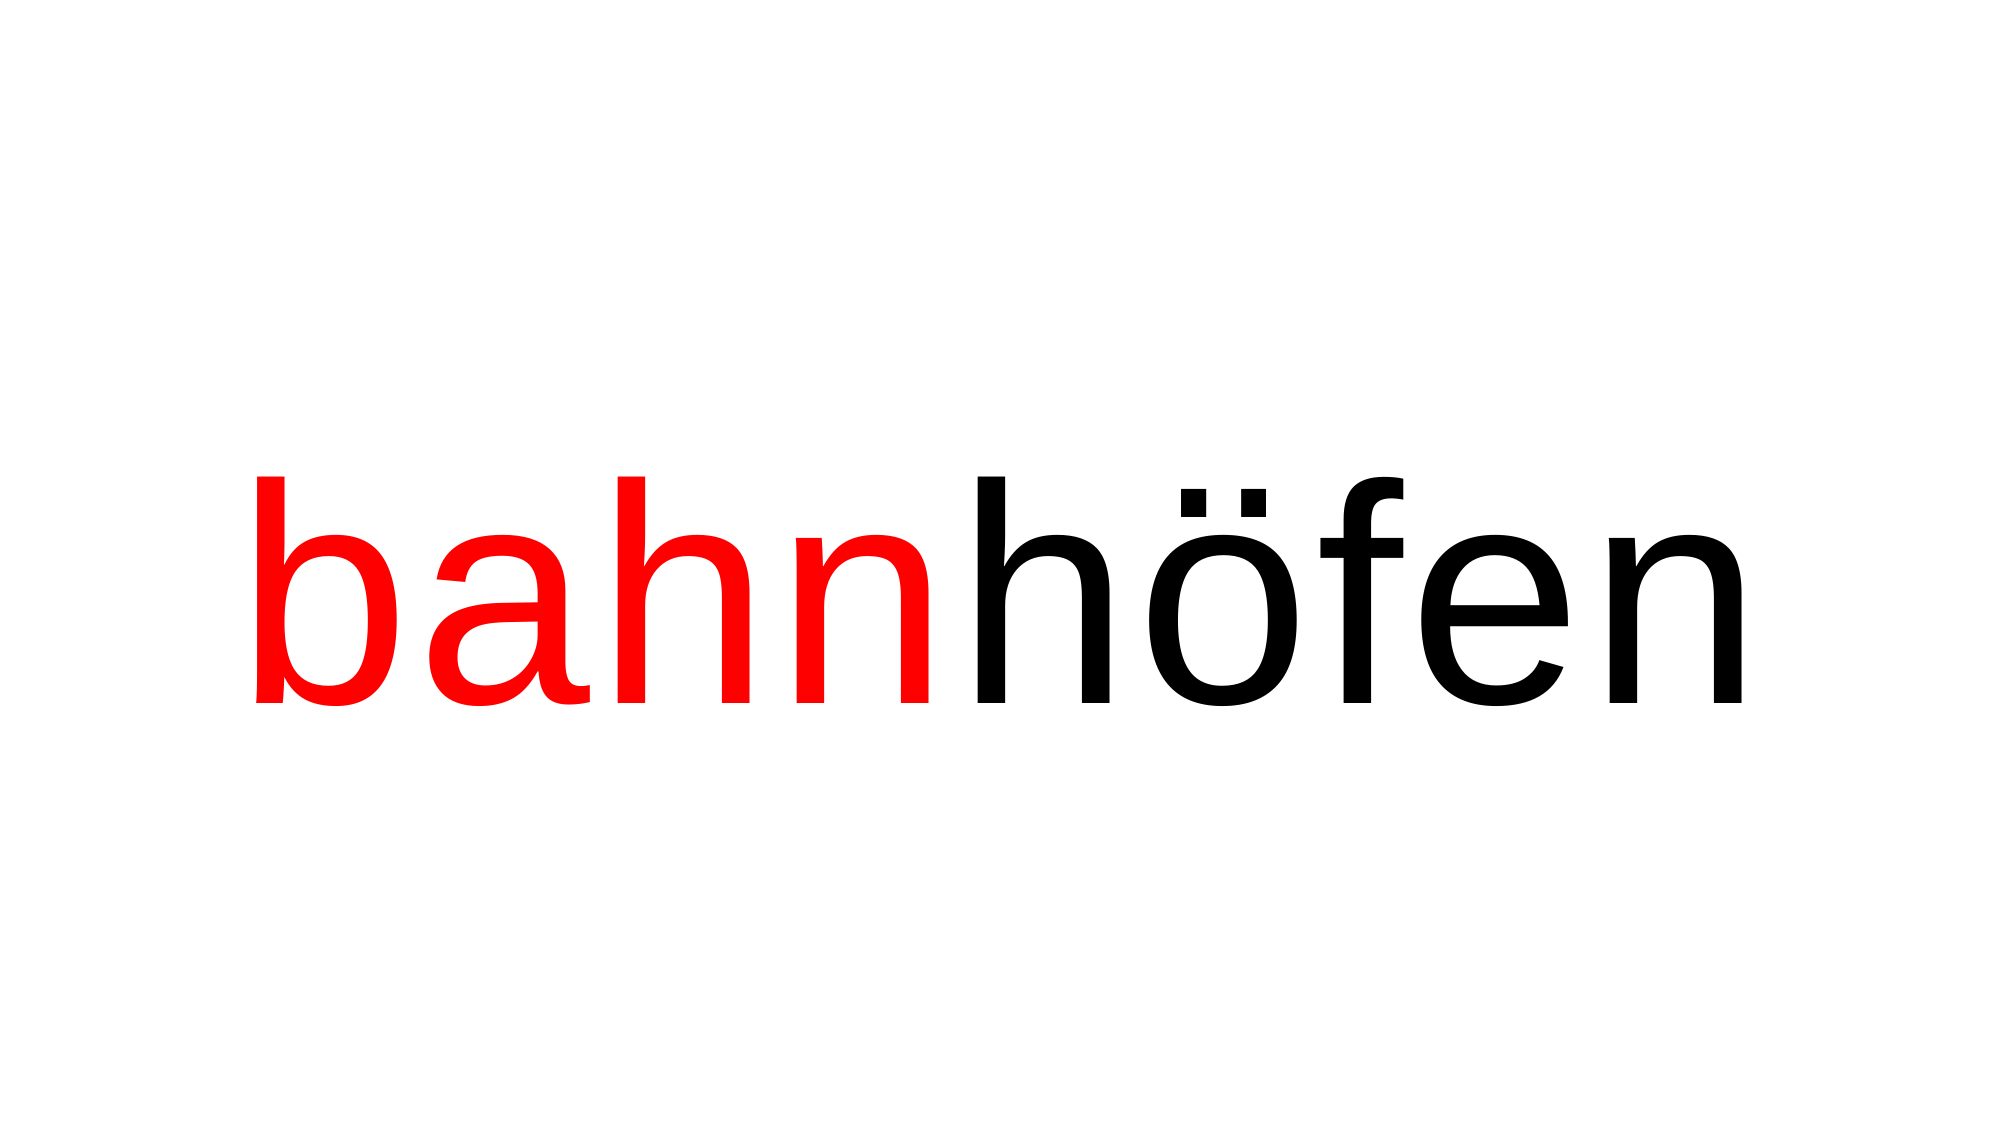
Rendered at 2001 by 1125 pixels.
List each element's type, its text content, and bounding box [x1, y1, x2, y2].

title bahnhöfen [0, 174, 2000, 779]
